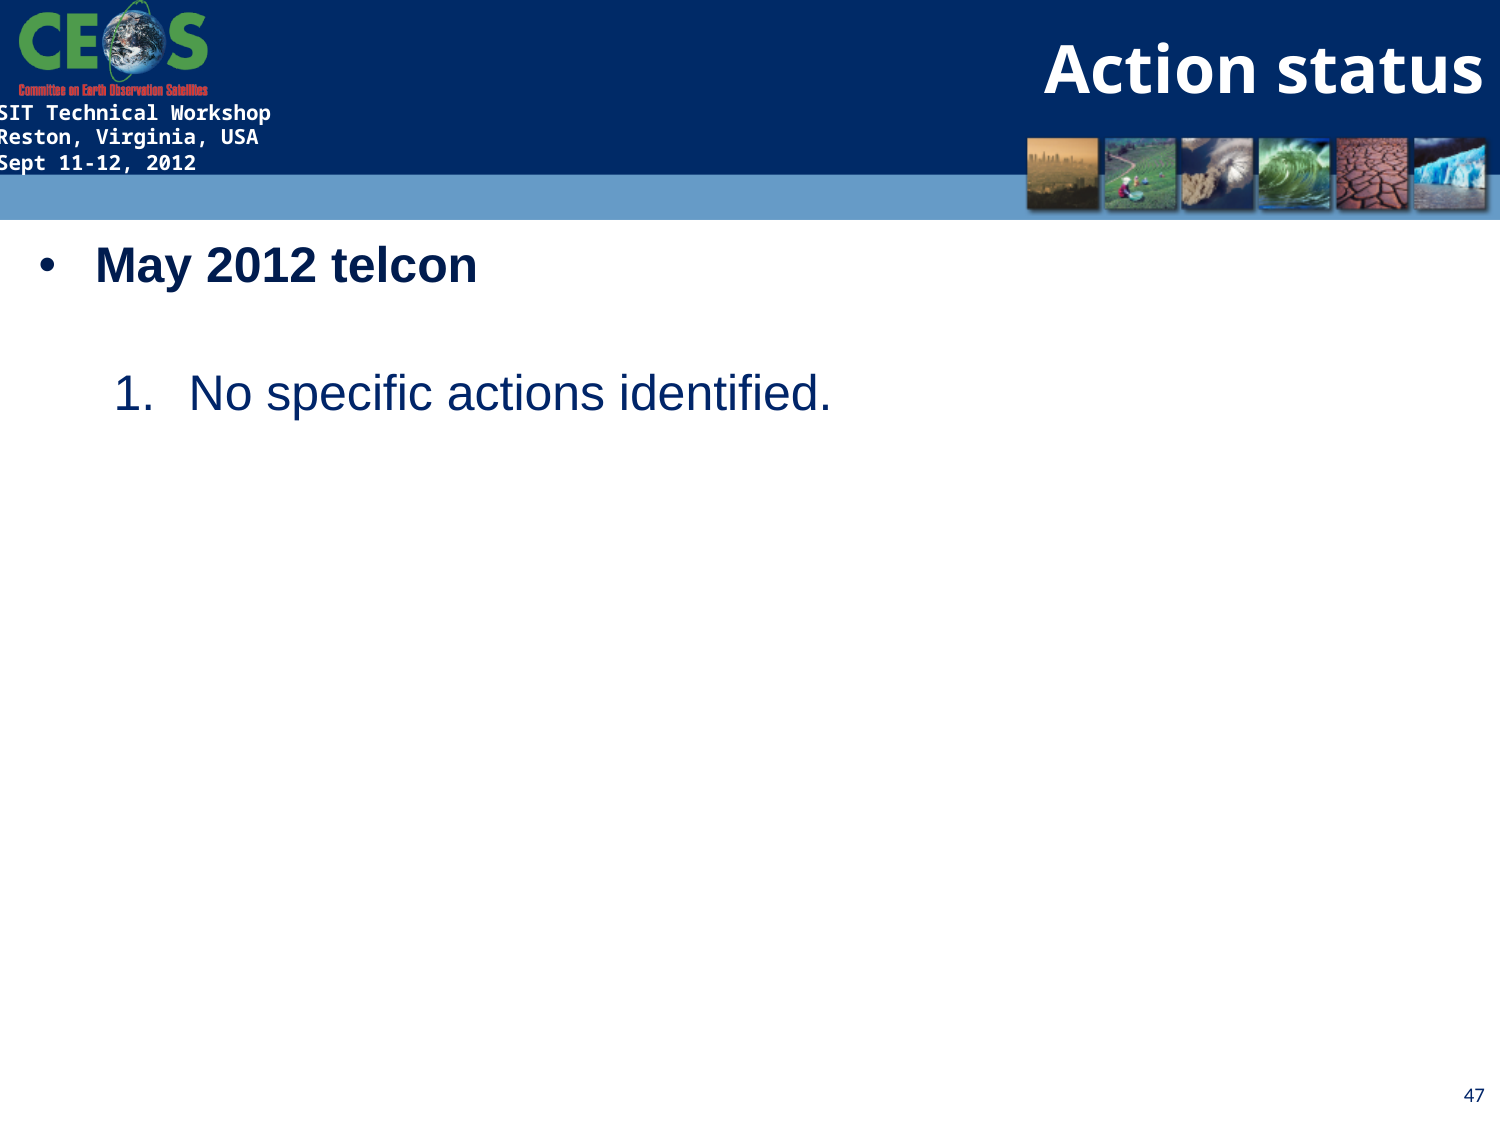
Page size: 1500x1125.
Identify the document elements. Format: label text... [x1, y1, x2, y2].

picture [0, 0, 1500, 220]
slide_number 47 [1187, 1073, 1500, 1125]
title Action status [226, 16, 1500, 117]
text_box May 2012 telcon No specific actions identified. [24, 232, 1473, 1074]
